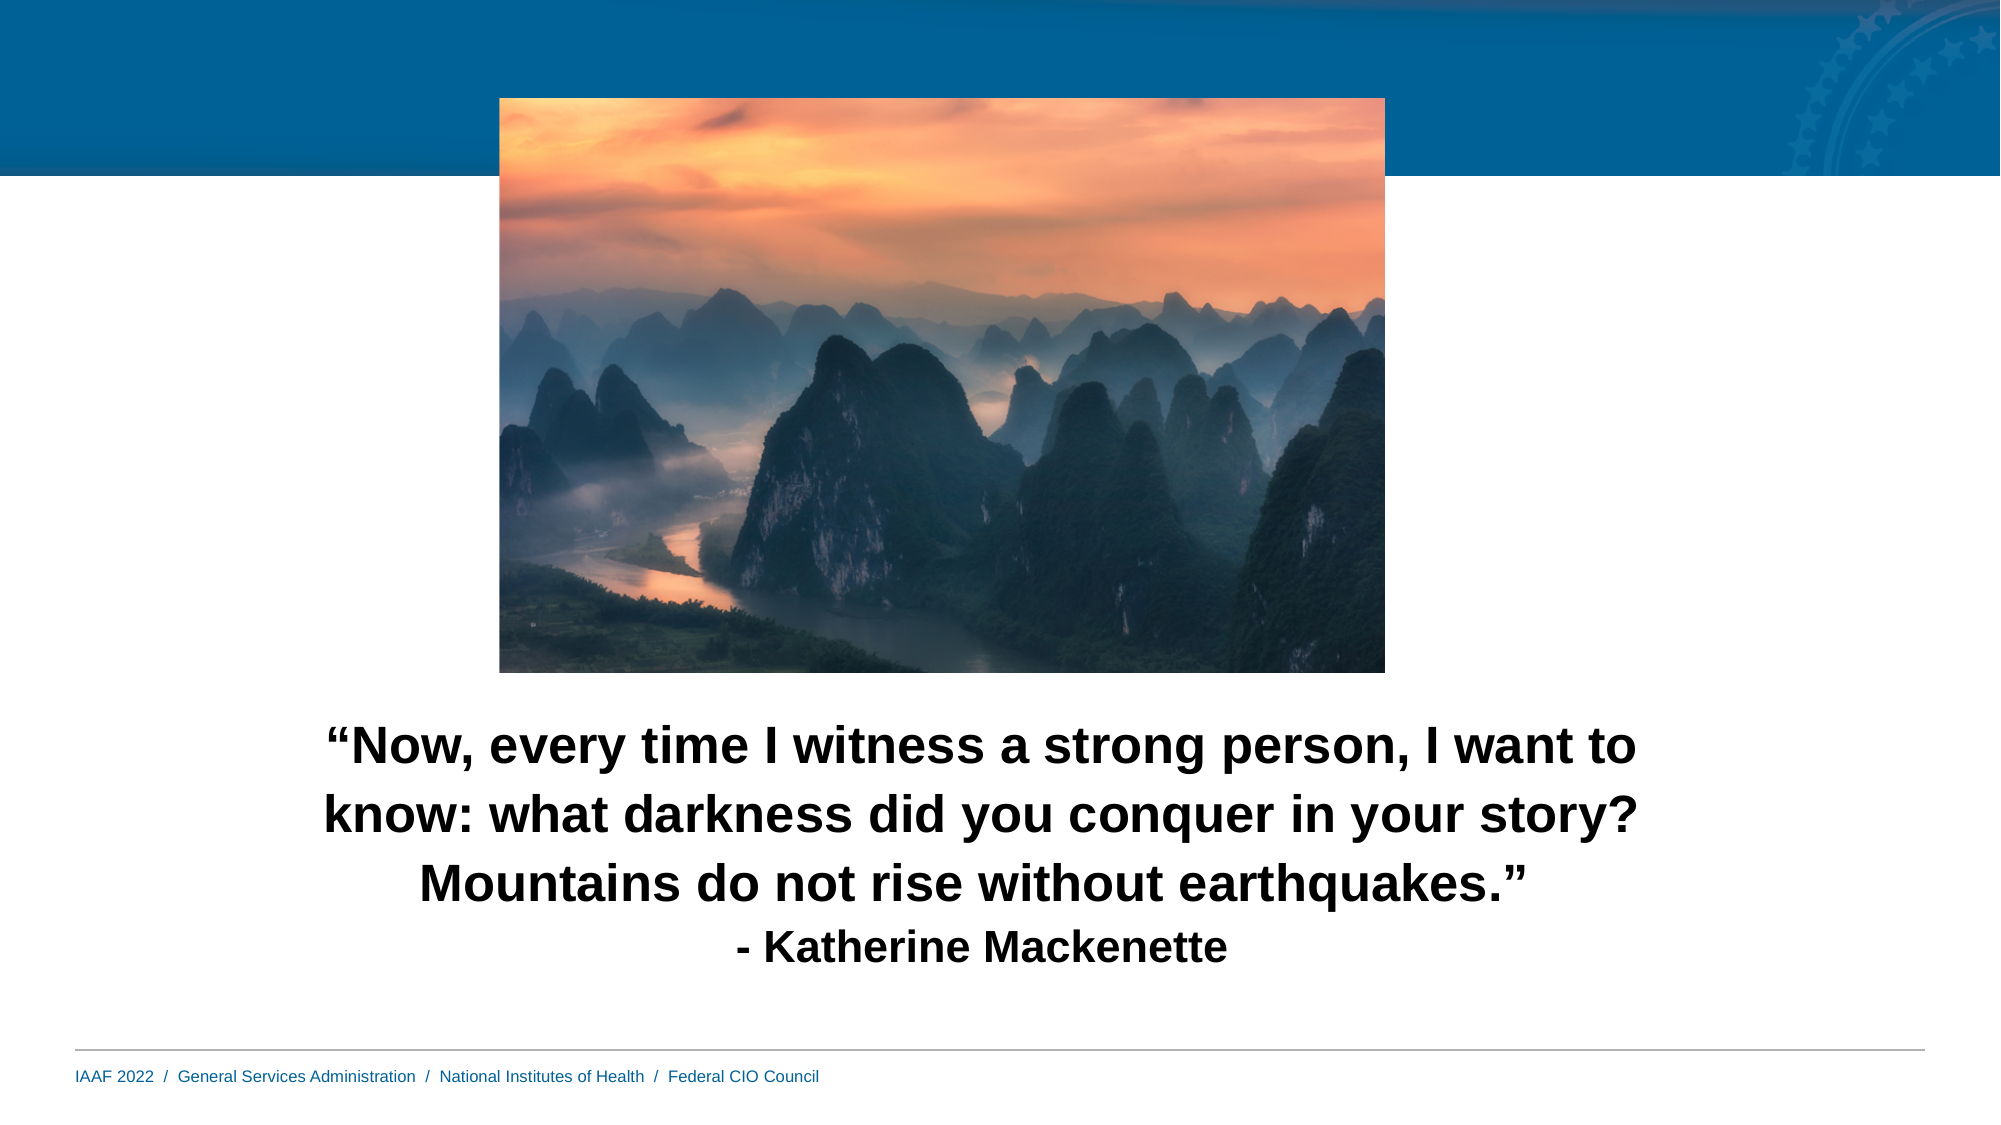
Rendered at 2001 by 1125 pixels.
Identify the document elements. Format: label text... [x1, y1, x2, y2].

picture [0, 0, 2000, 674]
title “Now, every time I witness a strong person, I want to know: what darkness did you conquer in your story? Mountains do not rise without earthquakes.” - Katherine Mackenette [232, 697, 1732, 980]
